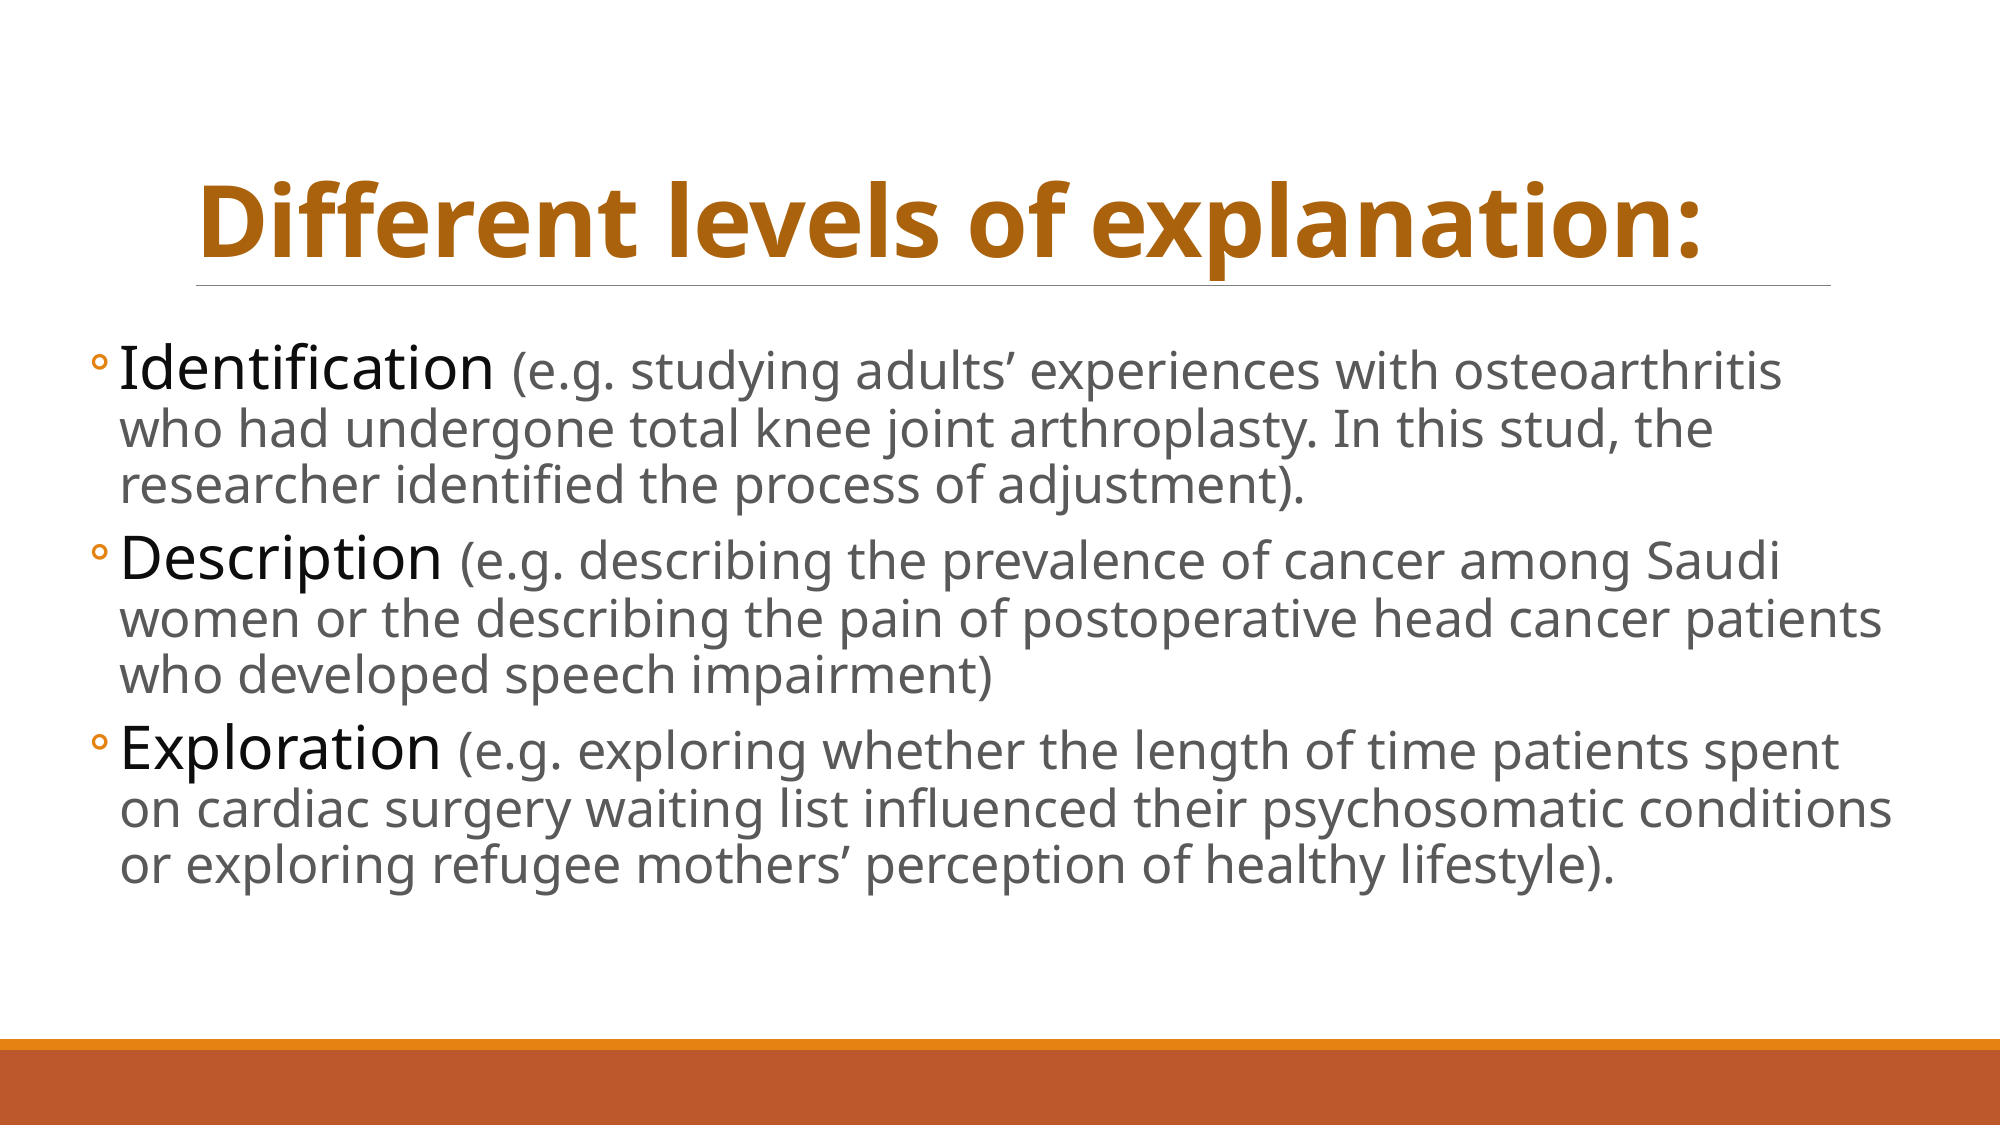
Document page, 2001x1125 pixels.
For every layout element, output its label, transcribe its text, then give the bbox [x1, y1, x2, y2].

list Identification (e.g. studying adults’ experiences with osteoarthritis who had undergone total knee joint arthroplasty. In this stud, the researcher identified the process of adjustment). Description (e.g. describing the prevalence of cancer among Saudi women or the describing the pain of postoperative head cancer patients who developed speech impairment) Exploration (e.g. exploring whether the length of time patients spent on cardiac surgery waiting list influenced their psychosomatic conditions or exploring refugee mothers’ perception of healthy lifestyle). [56, 329, 1902, 1125]
title Different levels of explanation: [180, 47, 1830, 285]
